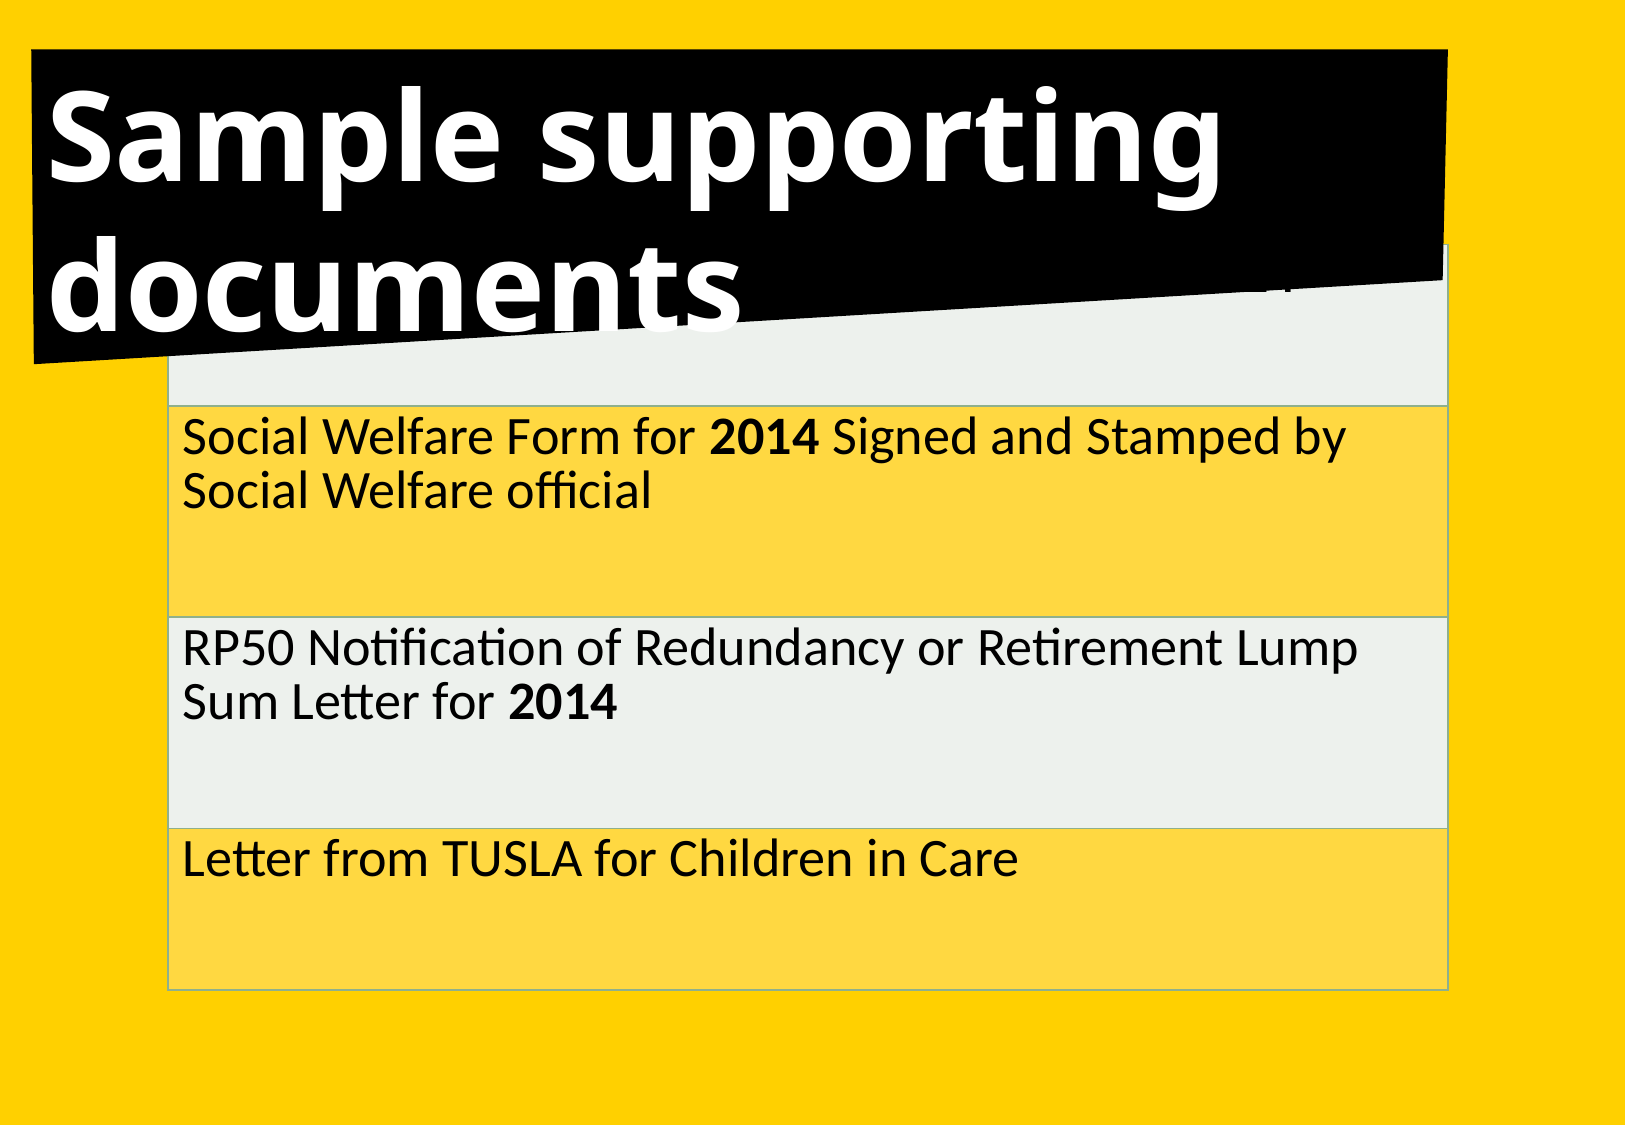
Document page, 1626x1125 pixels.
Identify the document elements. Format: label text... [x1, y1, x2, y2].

text_box Sample supporting documents [31, 49, 1448, 365]
table_cell Letter from TUSLA for Children in Care [169, 829, 1447, 989]
table_cell Social Welfare Form for 2014 Signed and Stamped by Social Welfare official [169, 407, 1447, 616]
table_header P21 or Self Assessment Letter – Chapter 4 for 2014 [169, 245, 1447, 405]
table_cell RP50 Notification of Redundancy or Retirement Lump Sum Letter for 2014 [169, 618, 1447, 828]
